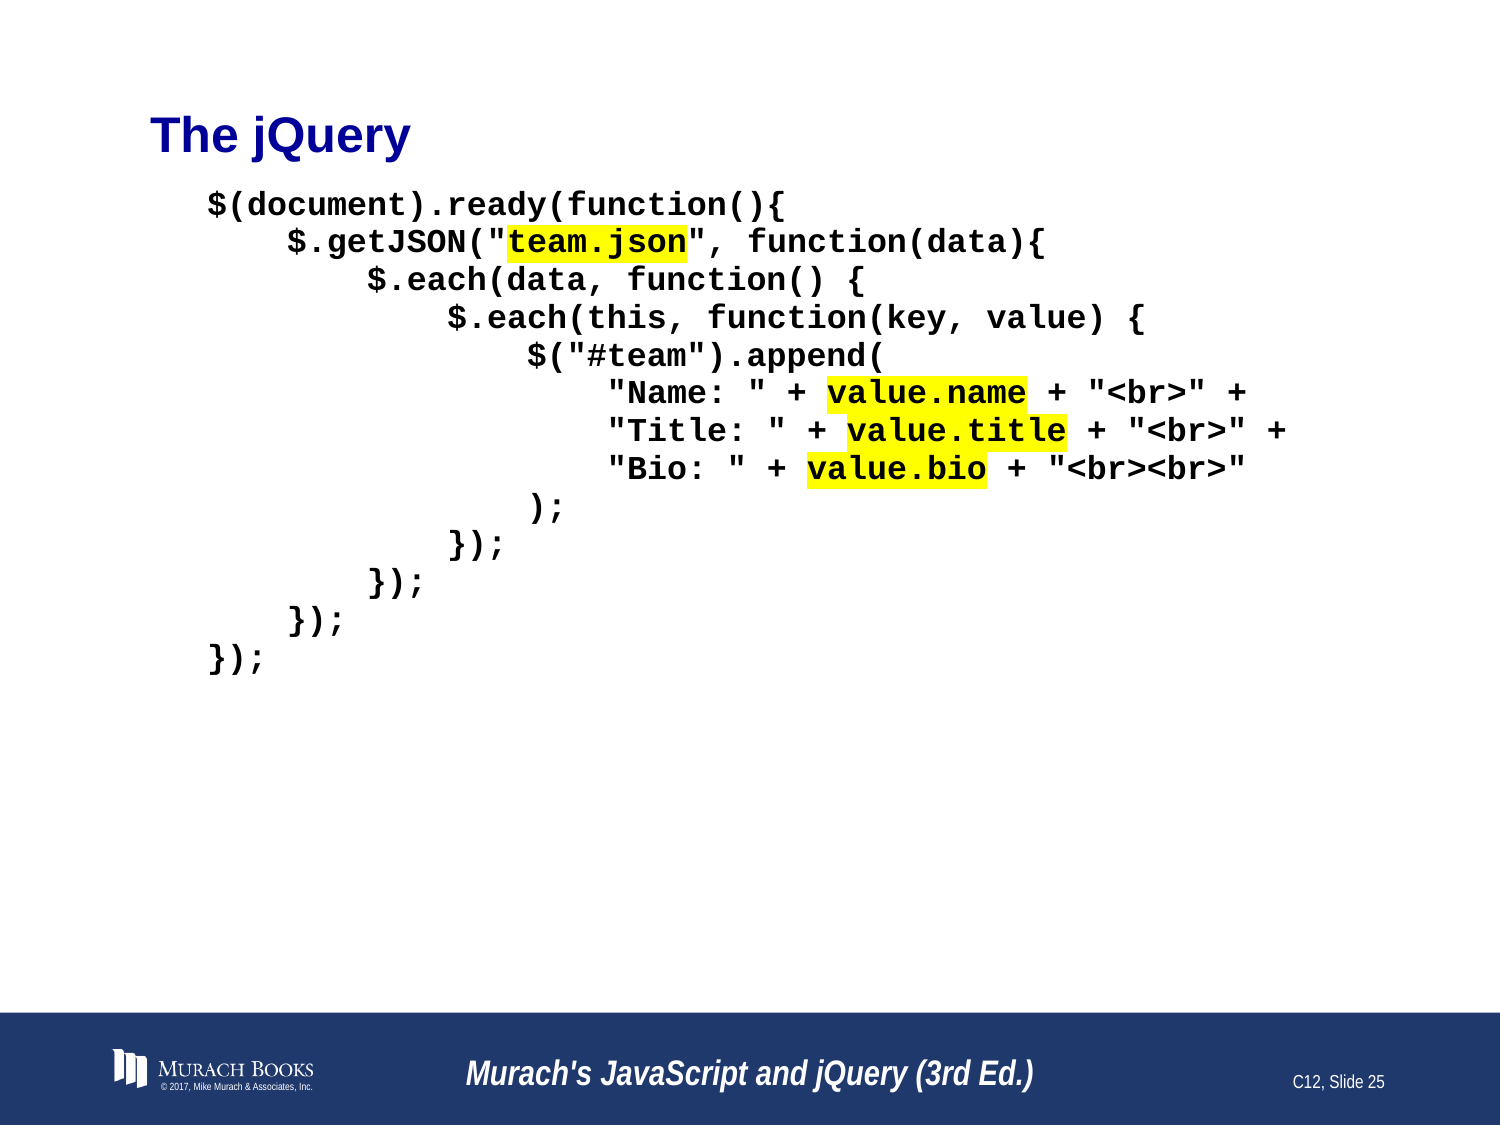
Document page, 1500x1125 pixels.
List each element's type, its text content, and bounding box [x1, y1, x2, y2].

footer © 2017, Mike Murach & Associates, Inc. [12, 1025, 463, 1100]
title The jQuery [150, 102, 1350, 164]
slide_number C12, Slide 25 [1087, 1025, 1400, 1100]
slide_number Murach's JavaScript and jQuery (3rd Ed.) [463, 1025, 1050, 1100]
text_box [149, 187, 1350, 718]
